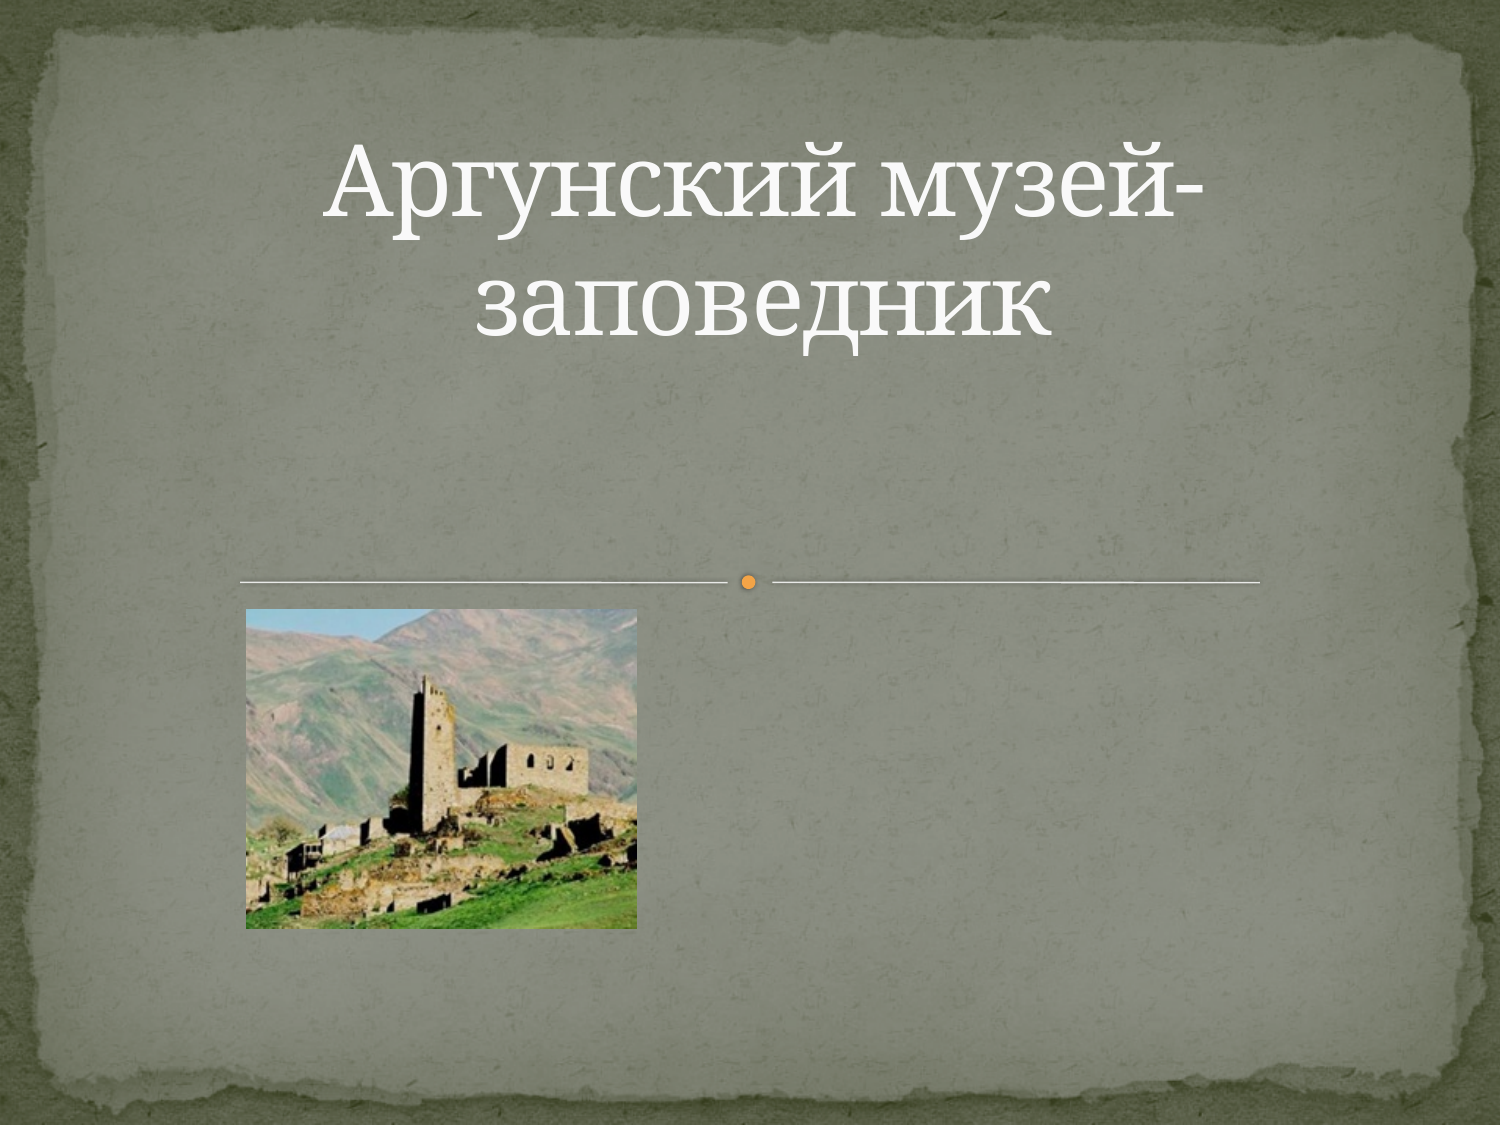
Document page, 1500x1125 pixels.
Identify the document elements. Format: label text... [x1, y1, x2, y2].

picture [246, 609, 637, 929]
title Аргунский музей-заповедник [81, 152, 1445, 364]
